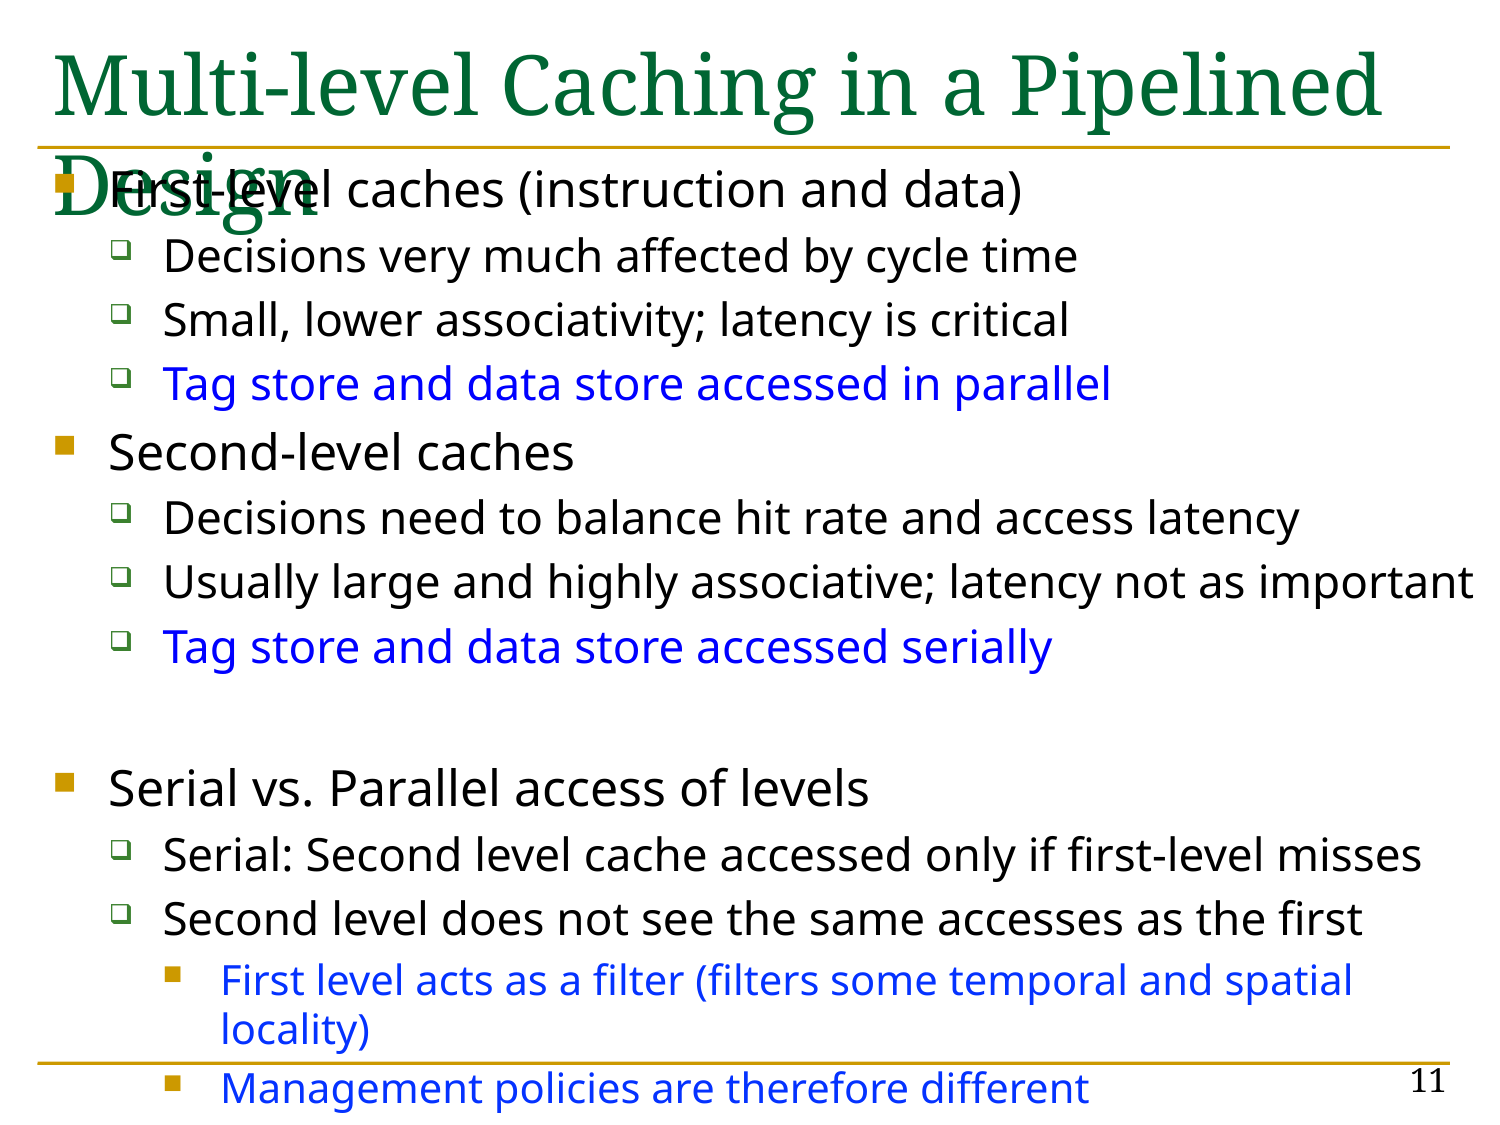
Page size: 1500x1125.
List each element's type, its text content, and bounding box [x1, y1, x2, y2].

list First-level caches (instruction and data) Decisions very much affected by cycle time Small, lower associativity; latency is critical Tag store and data store accessed in parallel Second-level caches Decisions need to balance hit rate and access latency Usually large and highly associative; latency not as important Tag store and data store accessed serially Serial vs. Parallel access of levels Serial: Second level cache accessed only if first-level misses Second level does not see the same accesses as the first First level acts as a filter (filters some temporal and spatial locality) Management policies are therefore different [37, 149, 1500, 1063]
slide_number 11 [1111, 1036, 1462, 1112]
title Multi-level Caching in a Pipelined Design [37, 24, 1450, 149]
